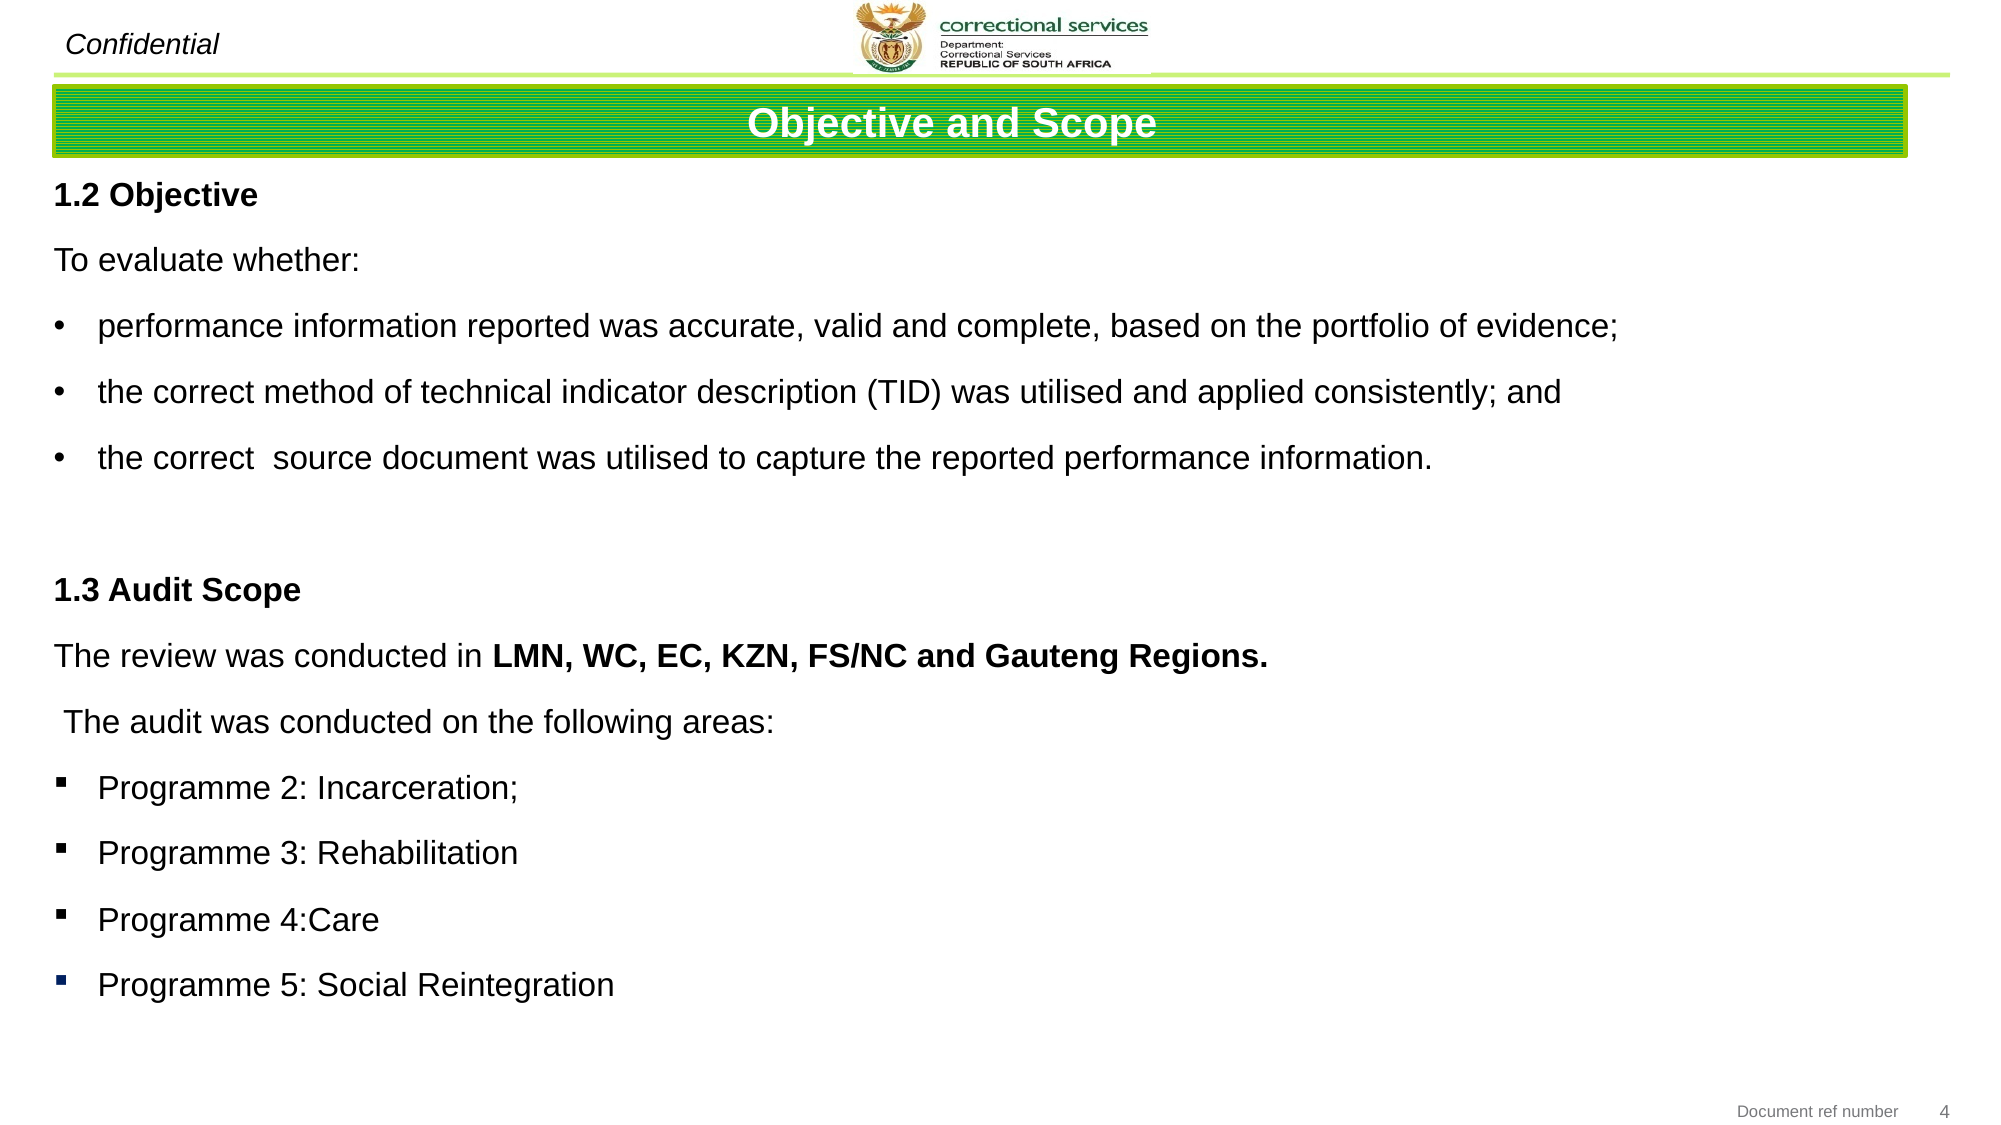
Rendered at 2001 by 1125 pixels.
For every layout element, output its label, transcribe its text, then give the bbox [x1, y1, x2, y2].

list 1.2 Objective To evaluate whether: performance information reported was accurate, valid and complete, based on the portfolio of evidence; the correct method of technical indicator description (TID) was utilised and applied consistently; and the correct source document was utilised to capture the reported performance information. 1.3 Audit Scope The review was conducted in LMN, WC, EC, KZN, FS/NC and Gauteng Regions. The audit was conducted on the following areas: Programme 2: Incarceration; Programme 3: Rehabilitation Programme 4:Care Programme 5: Social Reintegration [53, 176, 1946, 1125]
text_box Objective and Scope [52, 84, 1908, 158]
picture [853, 0, 1151, 74]
